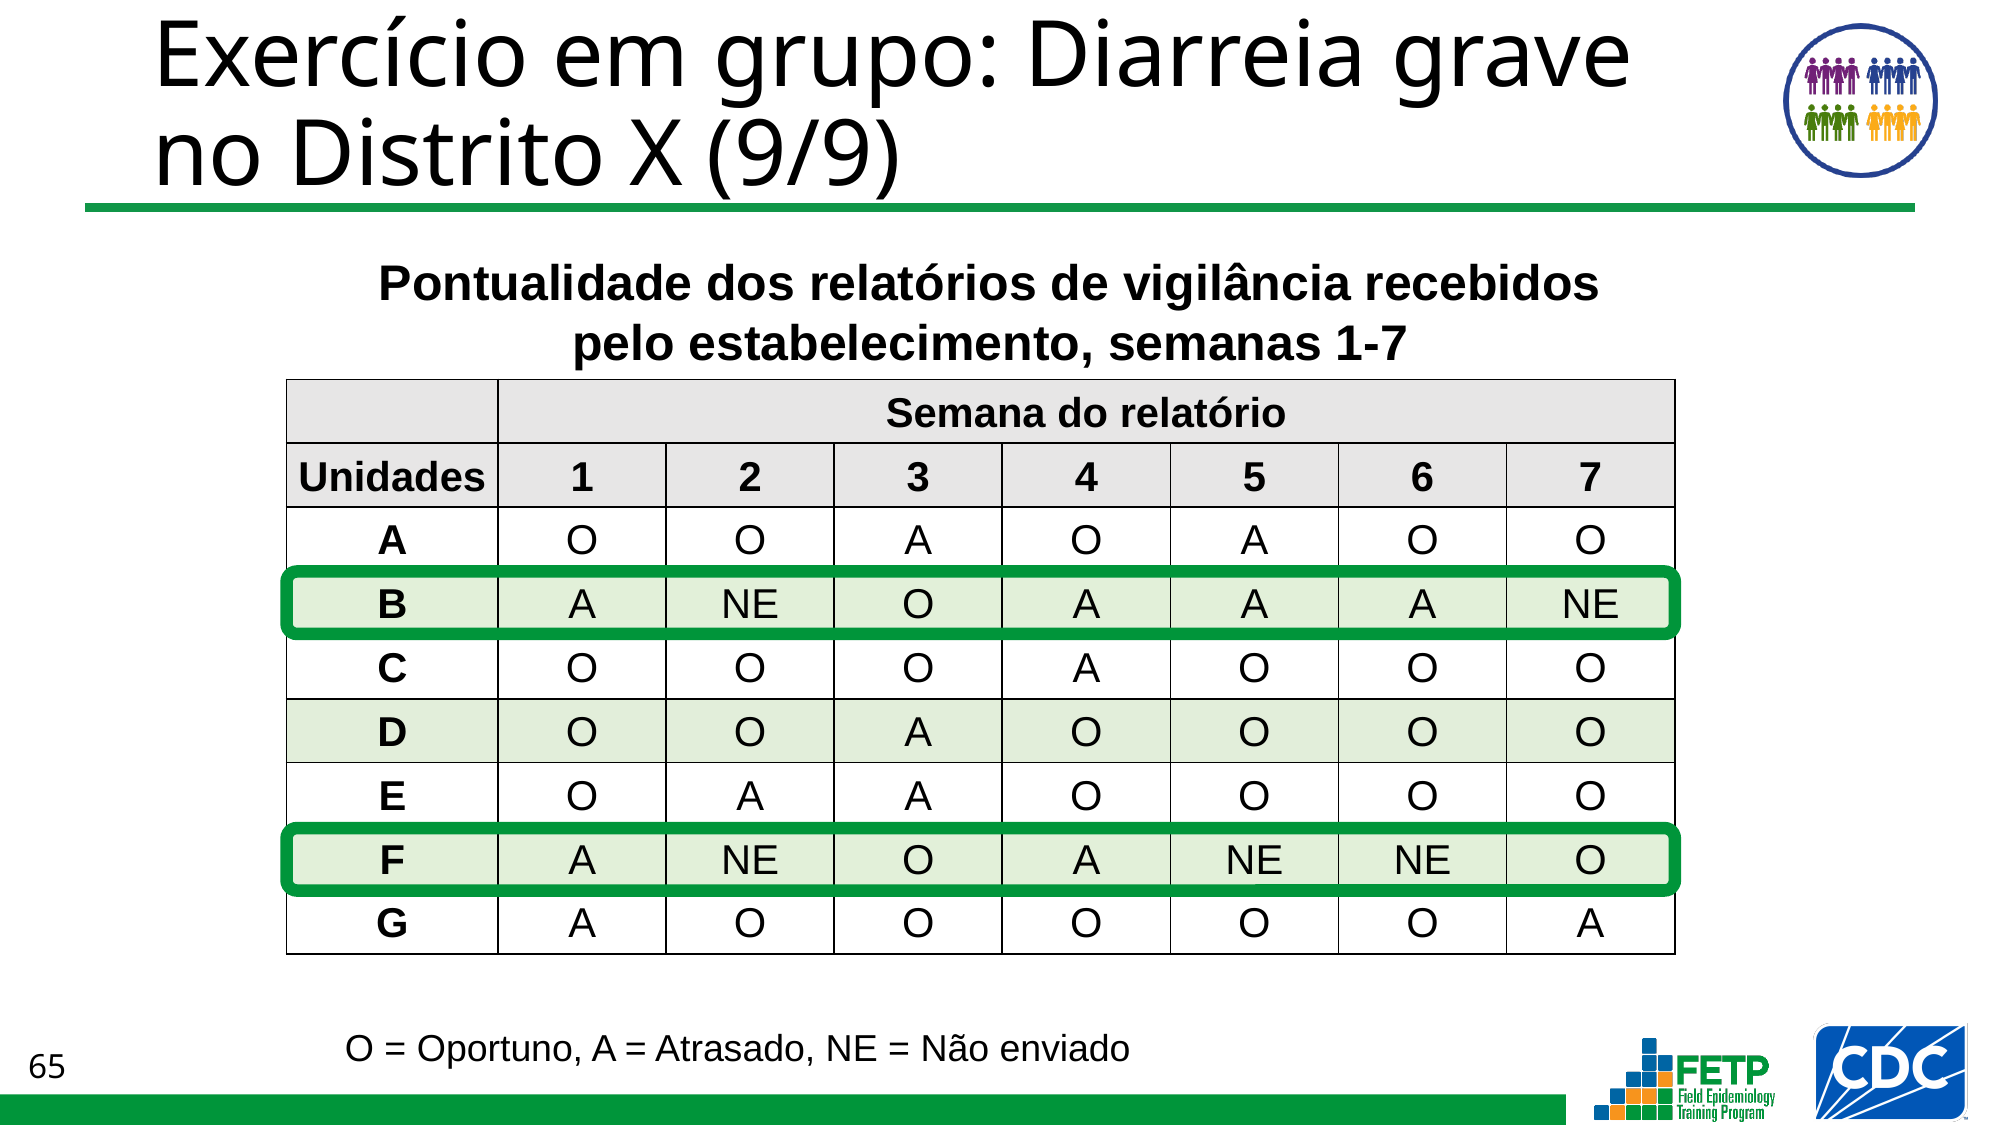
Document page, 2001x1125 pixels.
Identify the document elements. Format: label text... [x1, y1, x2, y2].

table_cell O [1507, 700, 1674, 762]
table_cell A [835, 763, 1001, 825]
table_cell O [1339, 508, 1506, 570]
table_cell D [287, 700, 497, 762]
table_cell O [1339, 892, 1506, 953]
table_cell O [499, 508, 665, 570]
table_cell O [667, 892, 833, 953]
table_cell O [499, 700, 665, 762]
table_cell O [1003, 508, 1170, 570]
table_cell O [1171, 700, 1338, 762]
table_cell 1 [499, 444, 665, 506]
table_cell O [499, 763, 665, 825]
table_cell O [1171, 892, 1338, 953]
title Exercício em grupo: Diarreia grave no Distrito X (9/9) [137, 0, 1738, 207]
table_cell C [287, 636, 497, 698]
text_box [285, 570, 1676, 635]
picture [1783, 23, 1938, 179]
table_cell O [835, 892, 1001, 953]
table_cell 7 [1507, 444, 1674, 506]
table_cell A [1003, 636, 1170, 698]
table_cell A [667, 763, 833, 825]
table_cell O [1507, 636, 1674, 698]
table_cell Unidades [287, 444, 497, 506]
table_header Semana do relatório [499, 380, 1674, 442]
table_cell O [1339, 636, 1506, 698]
table_cell E [287, 763, 497, 825]
table_cell O [1507, 763, 1674, 825]
table_cell A [835, 700, 1001, 762]
table_cell O [835, 636, 1001, 698]
table_header [287, 380, 497, 442]
table_cell O [1003, 700, 1170, 762]
table_cell A [835, 508, 1001, 570]
table_cell A [499, 892, 665, 953]
table_cell 2 [667, 444, 833, 506]
table_cell O [667, 700, 833, 762]
picture [1594, 1038, 1775, 1122]
table_cell G [287, 891, 497, 953]
picture [1813, 1023, 1968, 1122]
table_cell O [499, 636, 665, 698]
table_cell A [1171, 508, 1338, 570]
table_cell O [1339, 763, 1506, 825]
table_cell A [1507, 891, 1674, 953]
table_cell 4 [1003, 444, 1170, 506]
table_cell O [1507, 508, 1674, 570]
table_cell O [667, 636, 833, 698]
table_cell O [1339, 700, 1506, 762]
table_cell 5 [1171, 444, 1338, 506]
table_cell O [667, 508, 833, 570]
table_cell O [1171, 763, 1338, 825]
table_cell O [1171, 636, 1338, 698]
text_box O = Oportuno, A = Atrasado, NE = Não enviado [330, 1016, 1434, 1076]
table_cell 6 [1339, 444, 1506, 506]
text_box [285, 827, 1676, 892]
table_cell 3 [835, 444, 1001, 506]
table_cell A [287, 508, 497, 570]
text_box Pontualidade dos relatórios de vigilância recebidos pelo estabelecimento, semanas 1-7 [317, 243, 1663, 378]
table_cell O [1003, 763, 1170, 825]
table_cell O [1003, 892, 1170, 953]
